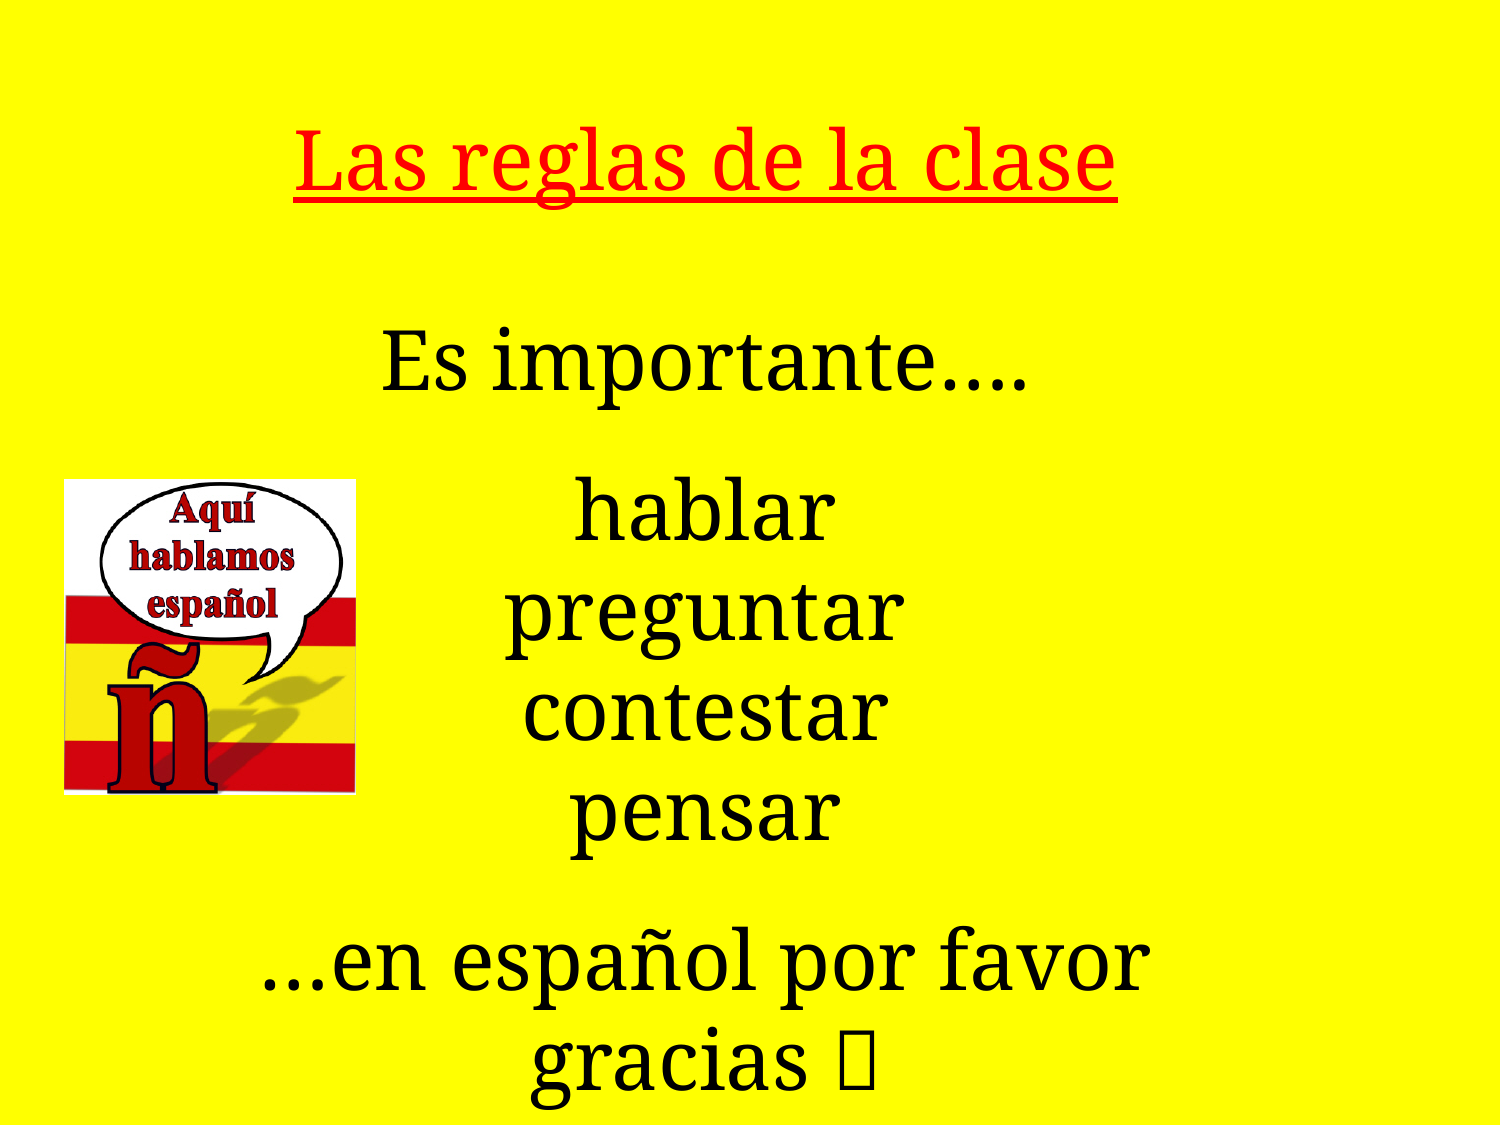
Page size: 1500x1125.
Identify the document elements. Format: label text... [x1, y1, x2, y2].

picture [64, 479, 357, 795]
text_box Las reglas de la clase Es importante…. hablar preguntar contestar pensar …en español por favor gracias  [64, 0, 1347, 1115]
